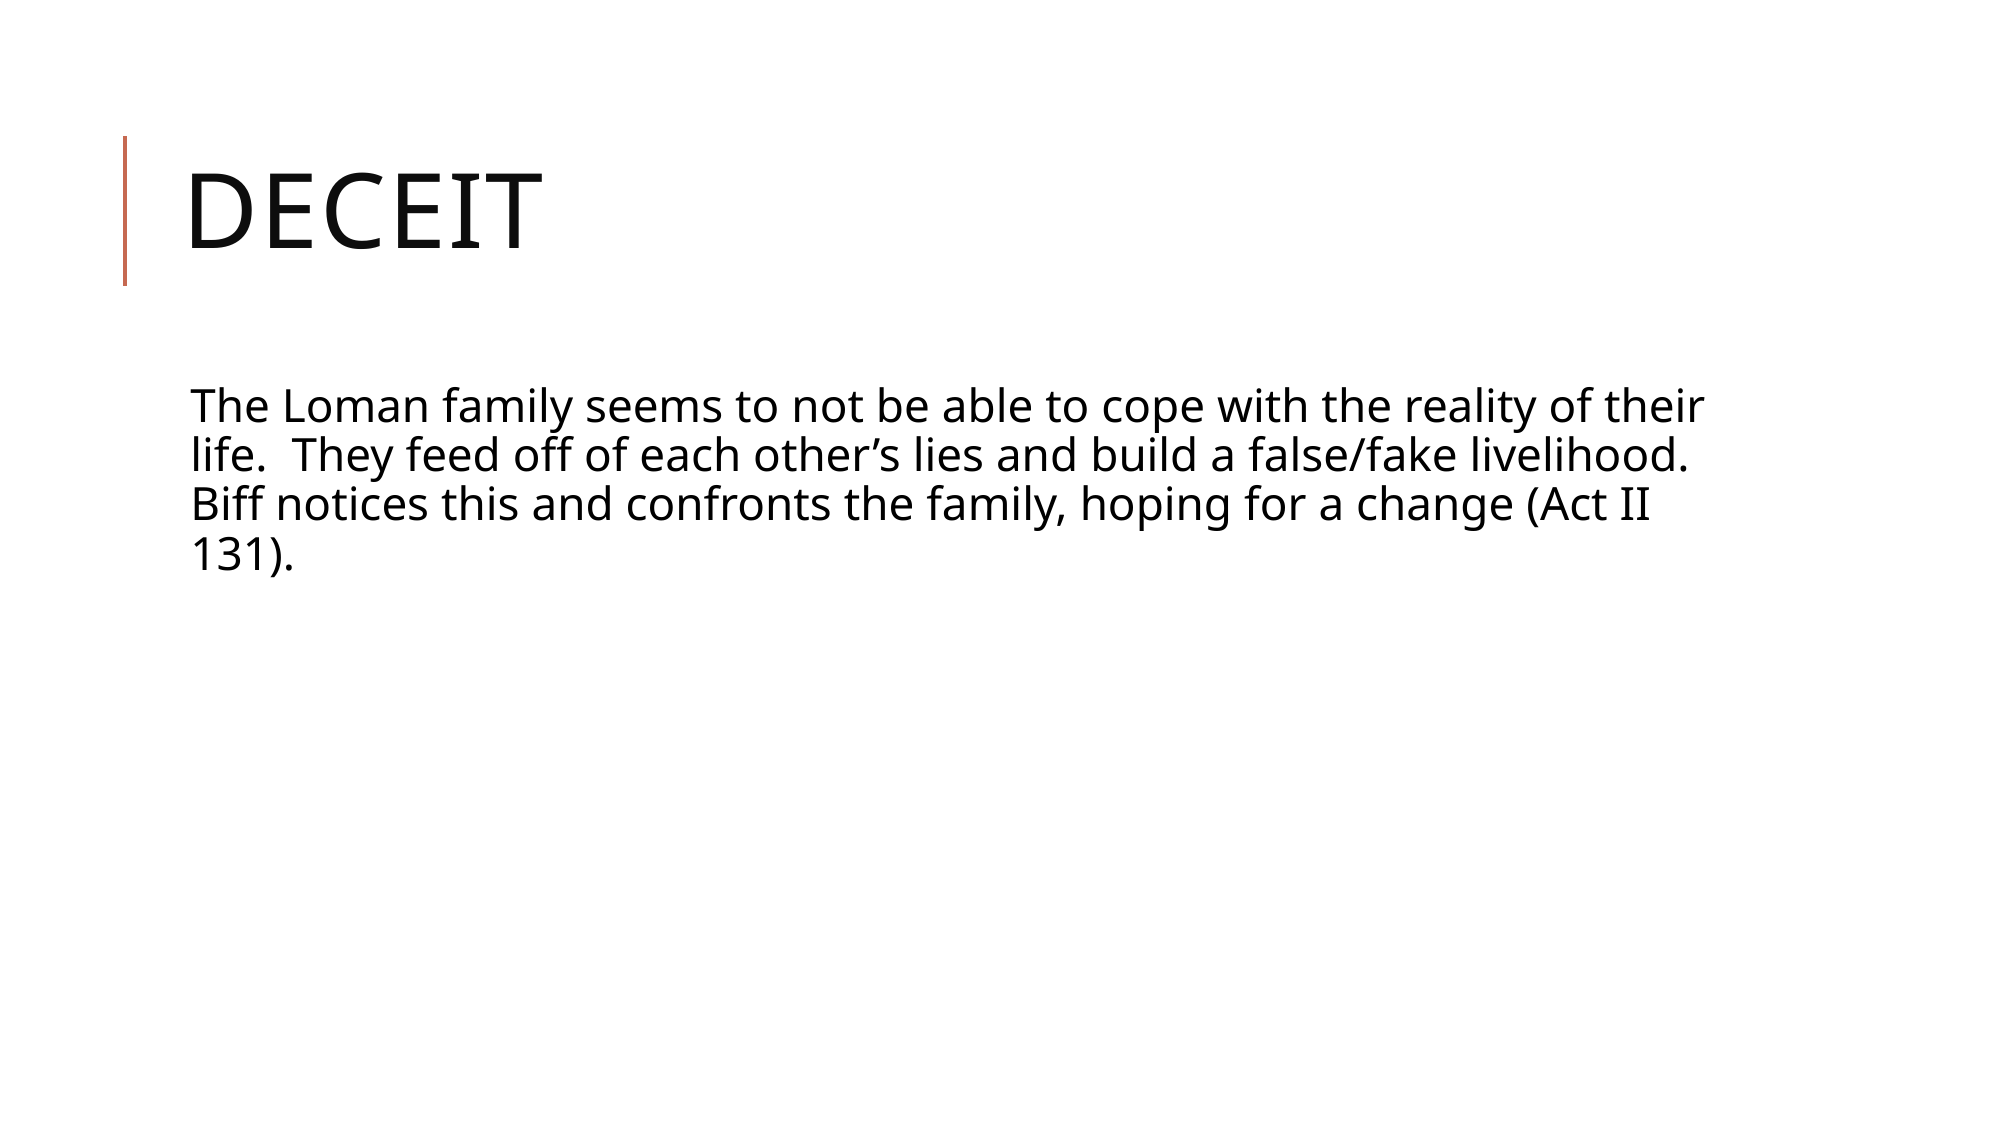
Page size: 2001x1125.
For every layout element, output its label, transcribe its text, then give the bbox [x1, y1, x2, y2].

title Deceit [168, 96, 1763, 342]
list The Loman family seems to not be able to cope with the reality of their life. They feed off of each other’s lies and build a false/fake livelihood. Biff notices this and confronts the family, hoping for a change (Act II 131). [168, 375, 1763, 1035]
